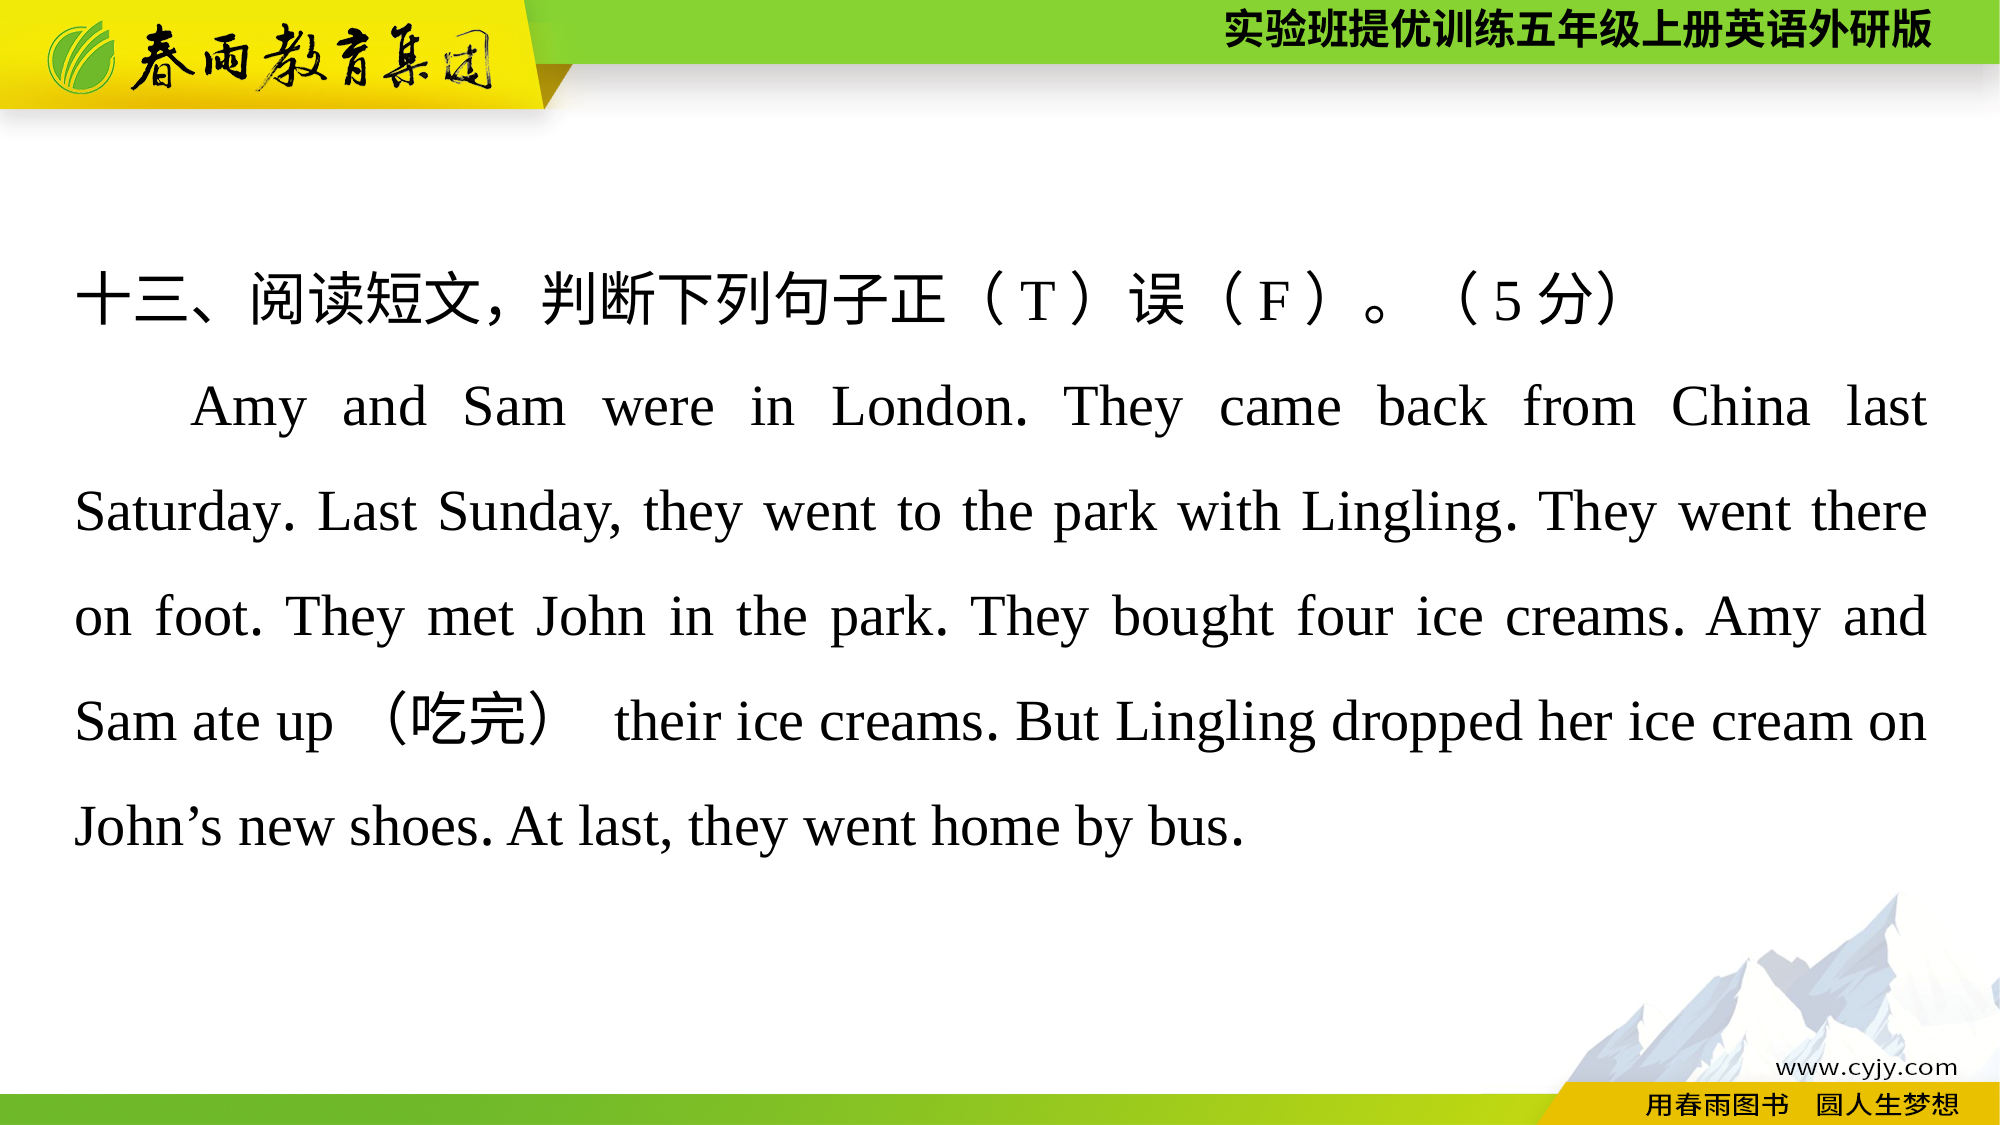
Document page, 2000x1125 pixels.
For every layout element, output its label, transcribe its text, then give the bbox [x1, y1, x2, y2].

picture [0, 0, 2000, 1125]
list 十三、阅读短文，判断下列句子正（T）误（F）。（5分） Amy and Sam were in London. They came back from China last Saturday. Last Sunday, they went to the park with Lingling. They went there on foot. They met John in the park. They bought four ice creams. Amy and Sam ate up（吃完） their ice creams. But Lingling dropped her ice cream on John’s new shoes. At last, they went home by bus. [59, 219, 1944, 858]
